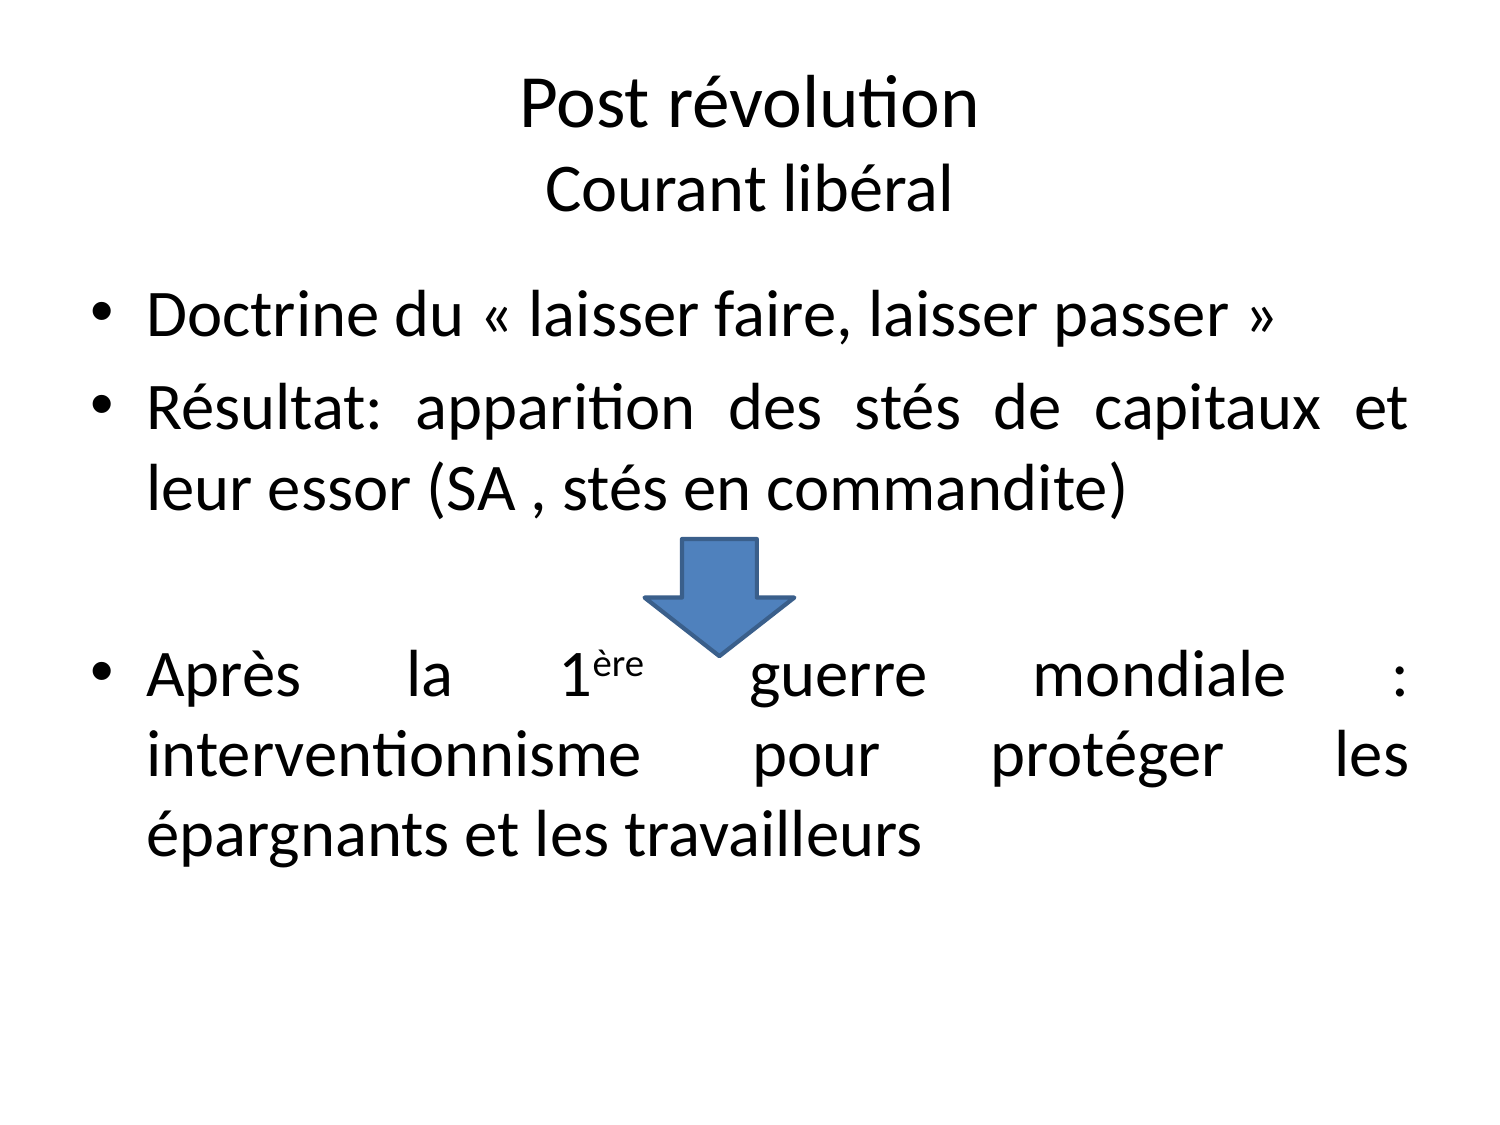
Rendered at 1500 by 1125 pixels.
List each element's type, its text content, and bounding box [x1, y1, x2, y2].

text_box [642, 536, 797, 658]
title Post révolution Courant libéral [75, 45, 1425, 233]
list Doctrine du « laisser faire, laisser passer » Résultat: apparition des stés de capitaux et leur essor (SA , stés en commandite) Après la 1ère guerre mondiale : interventionnisme pour protéger les épargnants et les travailleurs [75, 262, 1425, 1005]
